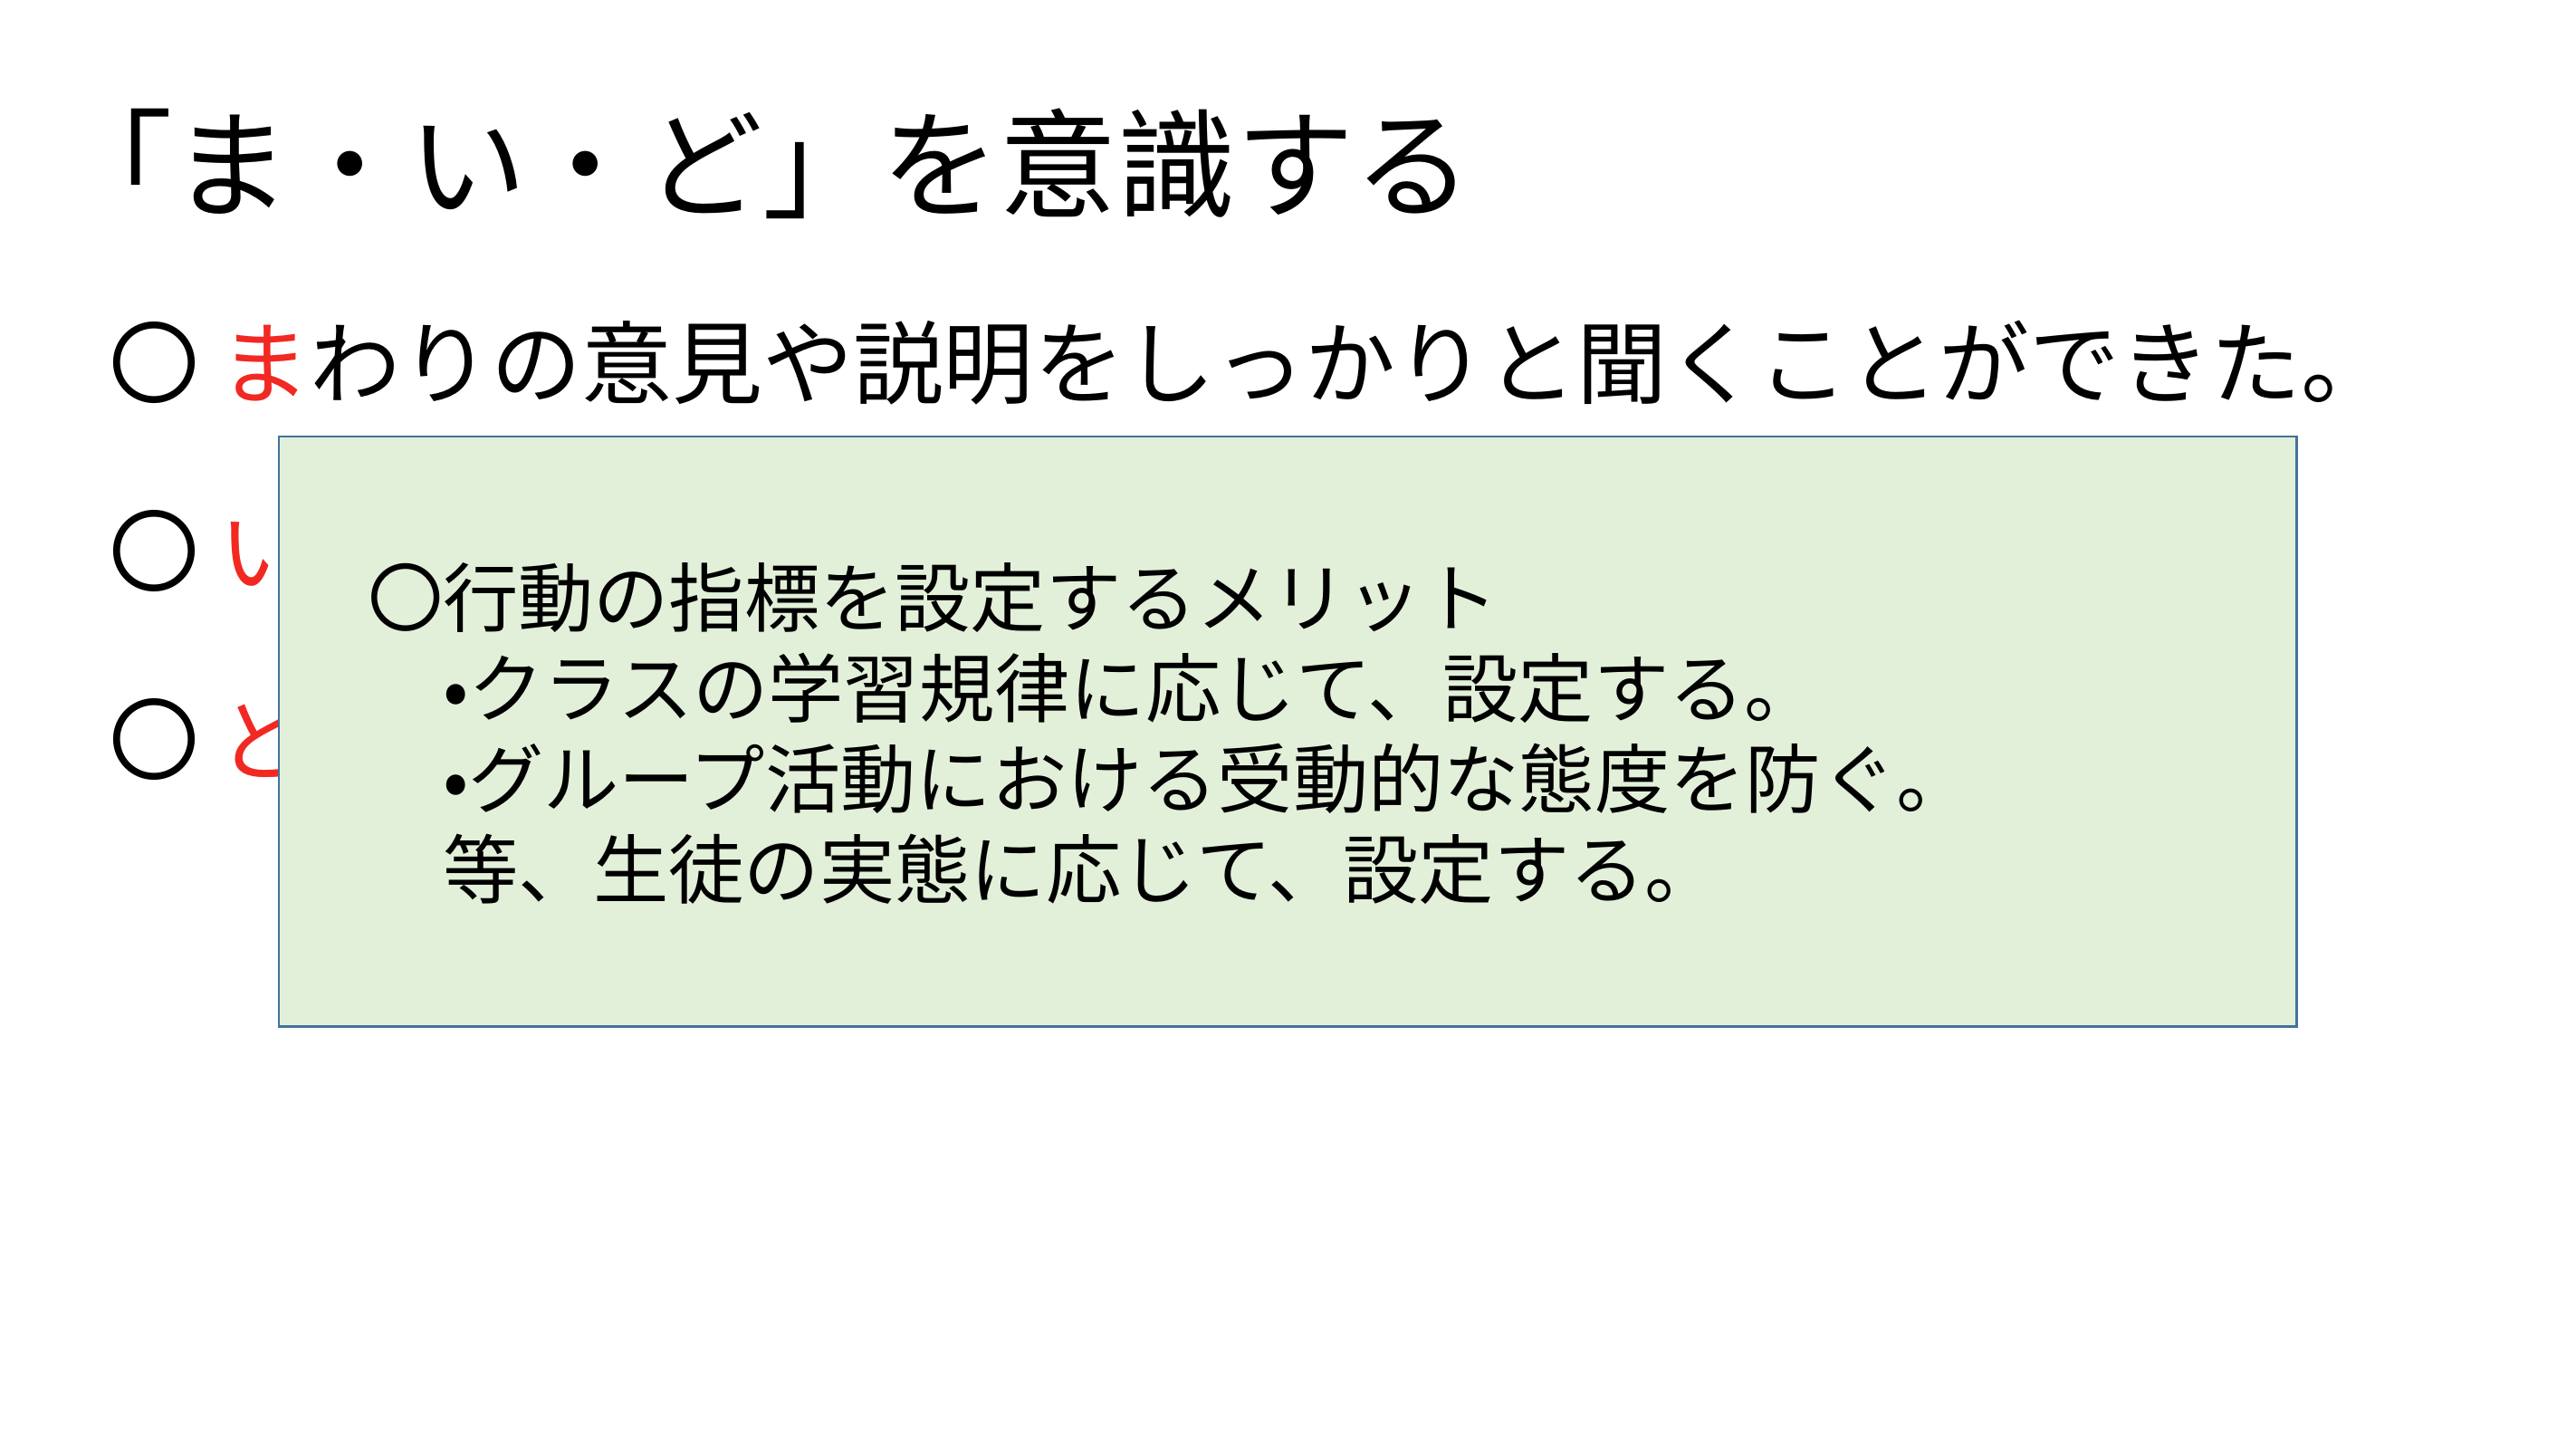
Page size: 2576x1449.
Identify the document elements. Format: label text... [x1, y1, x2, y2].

title 「ま・い・ど」を意識する [41, 0, 2305, 360]
text_box 〇行動の指標を設定するメリット ・クラスの学習規律に応じて、設定する。 ・グループ活動における受動的な態度を防ぐ。 等、生徒の実態に応じて、設定する。 [278, 436, 2298, 1028]
list 〇 まわりの意見や説明をしっかりと聞くことができた。 〇 いけんを述べることや、説明もしっかりできた。 〇 どの役割にも責任を持って取り組むことができた。 [95, 312, 2380, 938]
